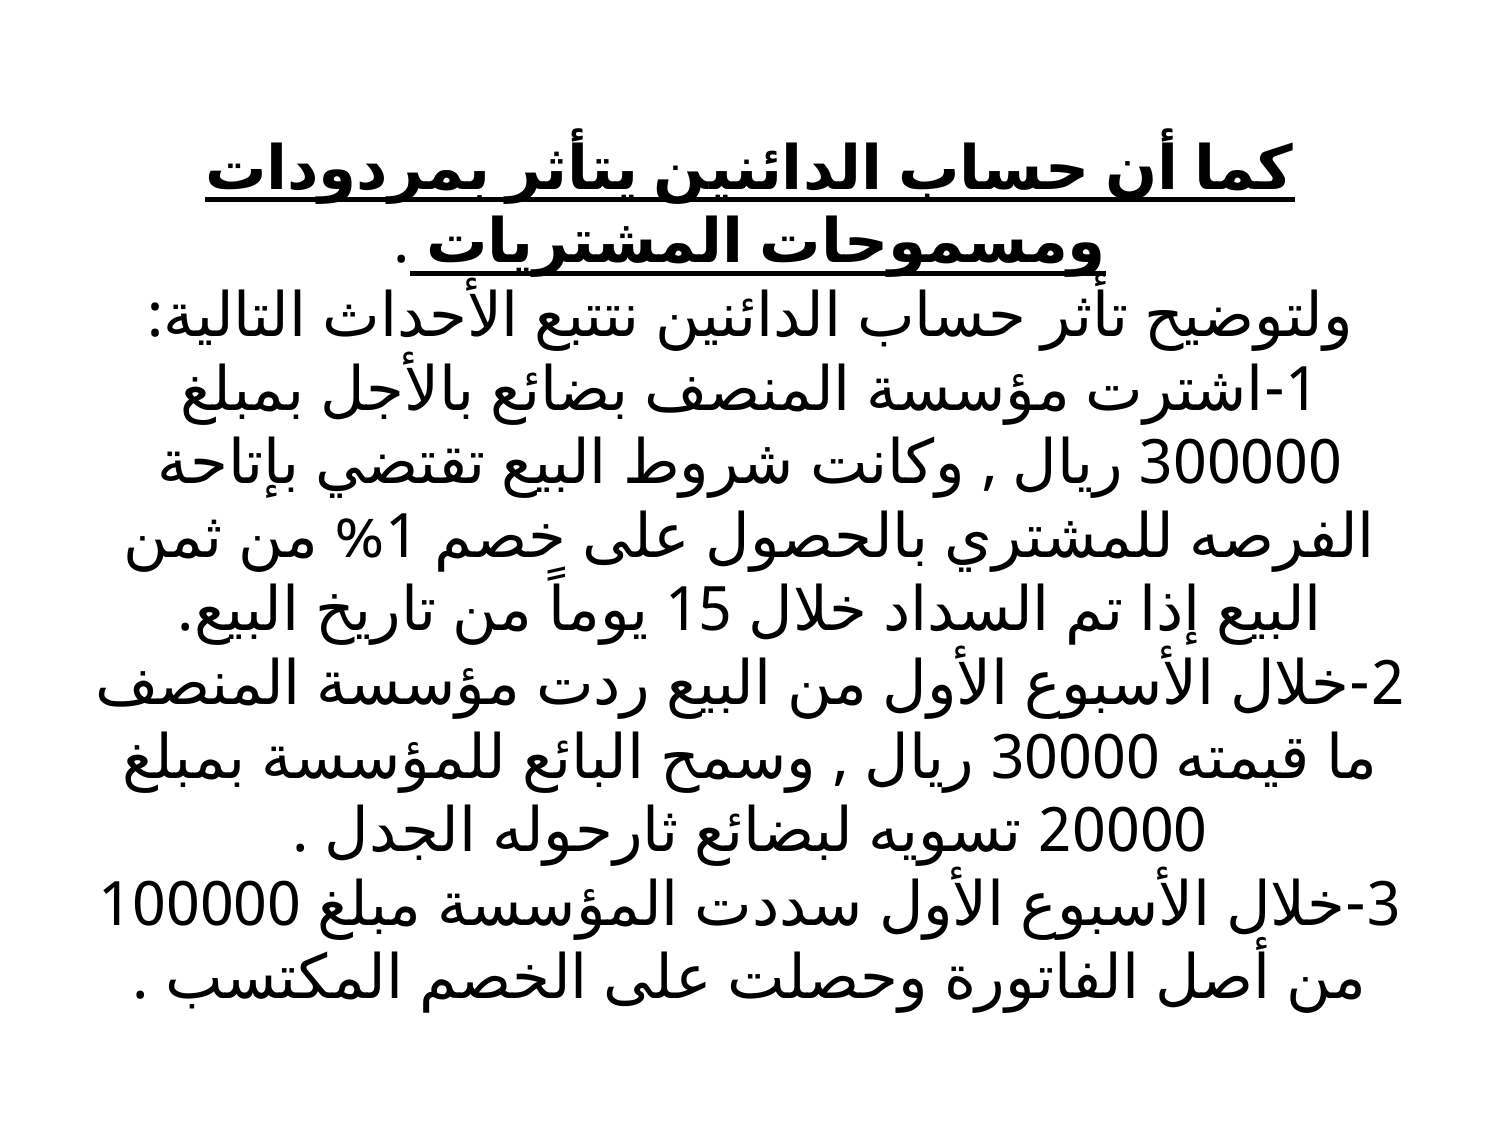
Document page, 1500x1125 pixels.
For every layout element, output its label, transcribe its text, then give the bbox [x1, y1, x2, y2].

title كما أن حساب الدائنين يتأثر بمردودات ومسموحات المشتريات . ولتوضيح تأثر حساب الدائنين نتتبع الأحداث التالية: 1-اشترت مؤسسة المنصف بضائع بالأجل بمبلغ 300000 ريال , وكانت شروط البيع تقتضي بإتاحة الفرصه للمشتري بالحصول على خصم 1% من ثمن البيع إذا تم السداد خلال 15 يوماً من تاريخ البيع. 2-خلال الأسبوع الأول من البيع ردت مؤسسة المنصف ما قيمته 30000 ريال , وسمح البائع للمؤسسة بمبلغ 20000 تسويه لبضائع ثارحوله الجدل . 3-خلال الأسبوع الأول سددت المؤسسة مبلغ 100000 من أصل الفاتورة وحصلت على الخصم المكتسب . [75, 45, 1425, 1094]
